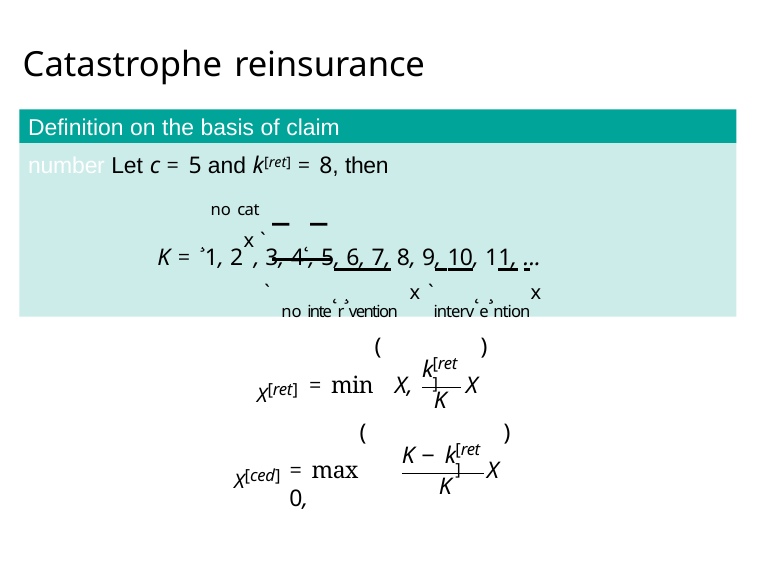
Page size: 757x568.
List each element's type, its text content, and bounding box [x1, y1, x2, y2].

text_box ( [357, 415, 380, 445]
text_box = max 0, [287, 454, 398, 511]
text_box Definition on the basis of claim number Let c = 5 and k[ret] = 8, then no cat K = ¸1, 2x,`3, 4˛, 5, 6, 7, 8, 9, 10, 11, ... ` no inte˛r¸vention x `interv˛e¸ntionx [13, 101, 551, 325]
text_box X[ret] [250, 358, 308, 407]
text_box ( [372, 329, 396, 359]
text_box [ret] [458, 474, 484, 479]
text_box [19, 109, 737, 317]
text_box K [431, 398, 452, 414]
text_box ) [478, 329, 501, 359]
text_box ) [501, 415, 524, 445]
text_box X [484, 454, 506, 484]
text_box K − k K [399, 435, 458, 499]
text_box [ret] [458, 436, 486, 473]
text_box [ret] [430, 350, 463, 368]
title Catastrophe reinsurance [20, 12, 673, 109]
text_box k [420, 352, 430, 368]
text_box = min X, X [306, 368, 483, 398]
text_box X[ced] [227, 444, 289, 493]
